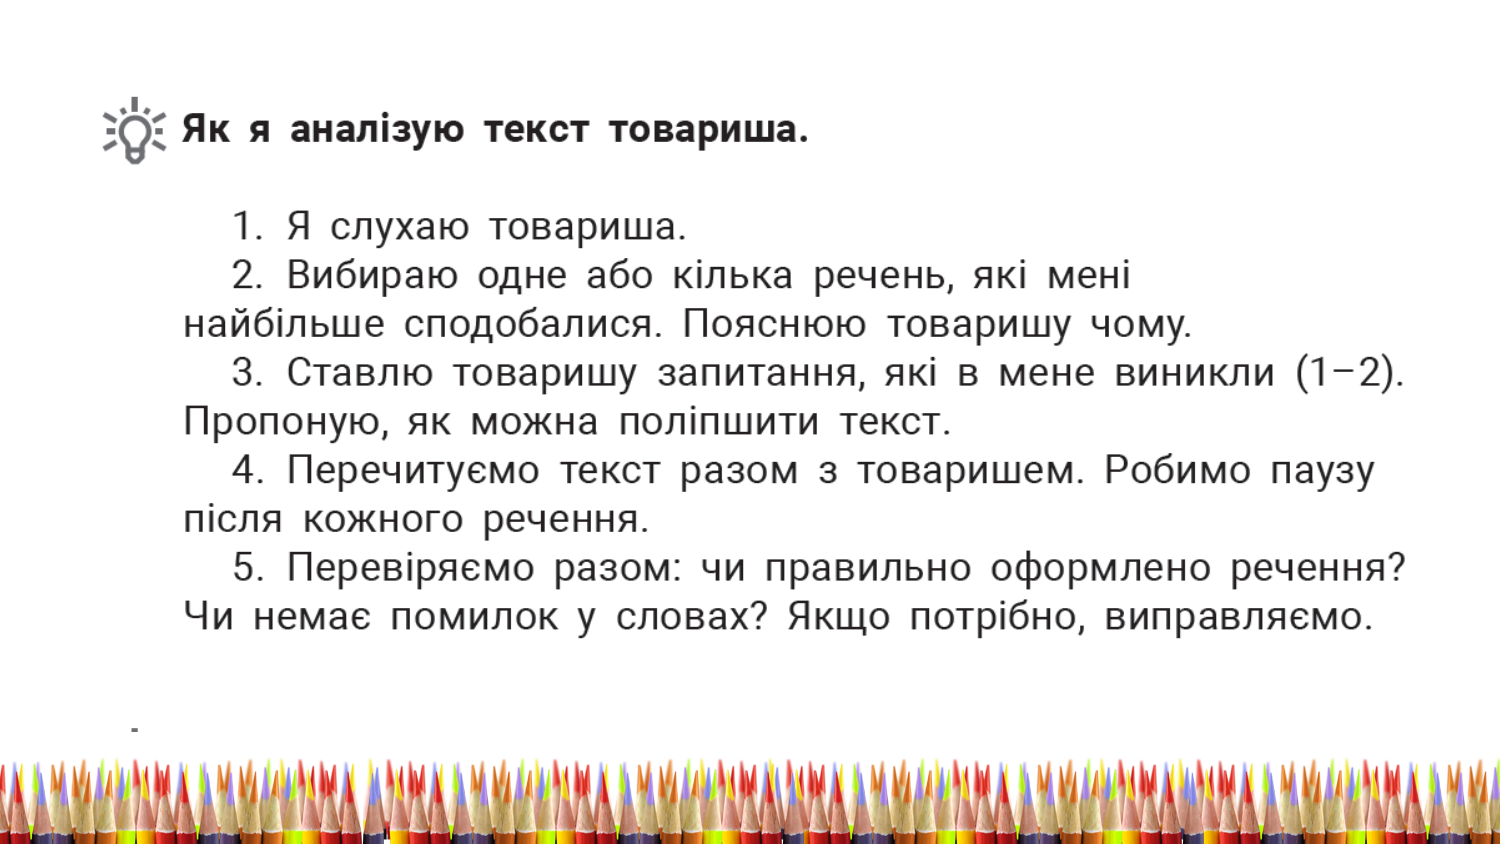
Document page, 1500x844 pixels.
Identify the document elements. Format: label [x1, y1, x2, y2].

picture [0, 756, 1500, 844]
picture [52, 67, 1466, 732]
